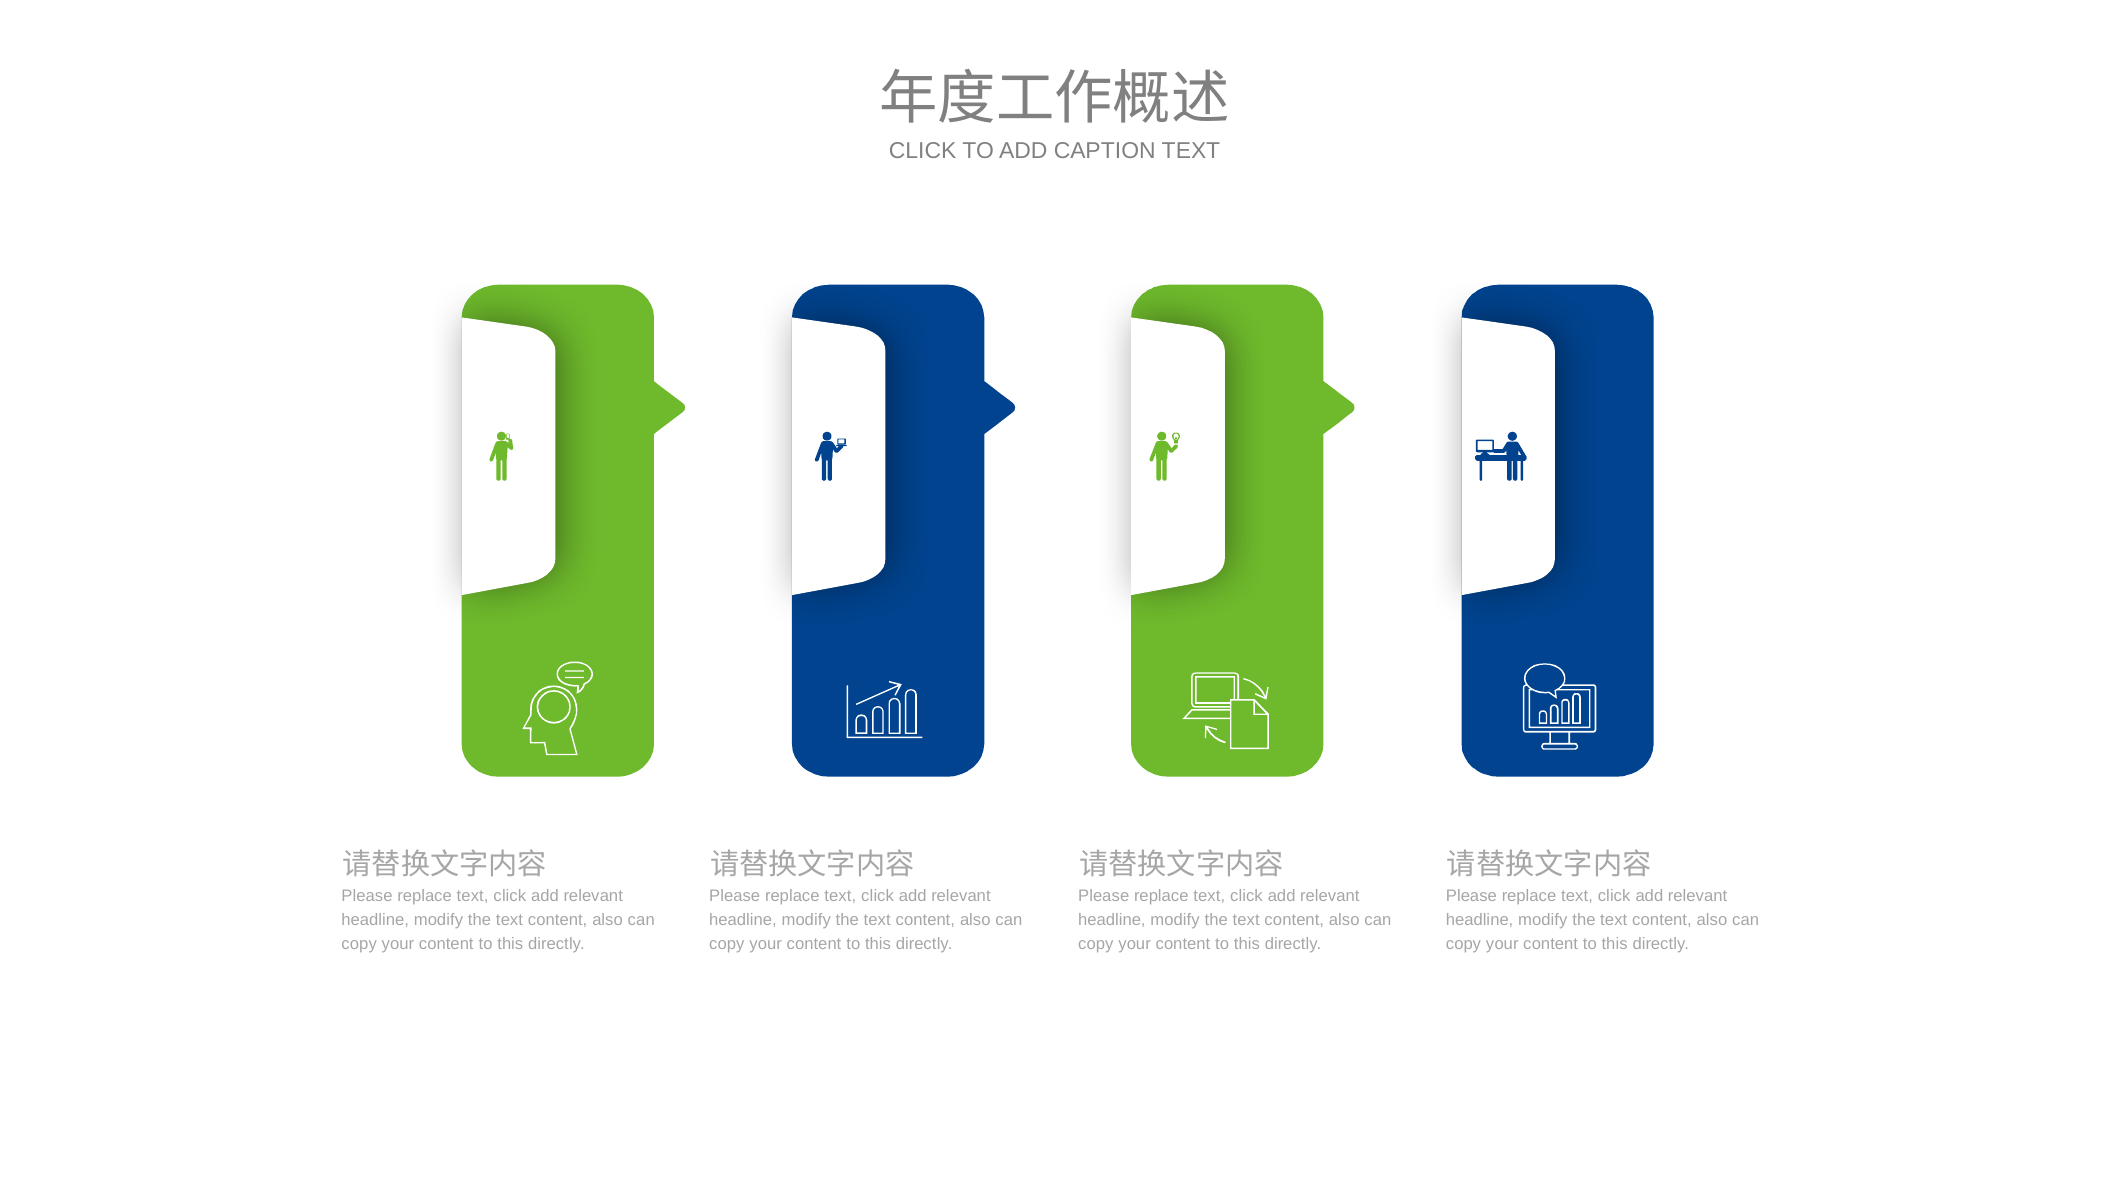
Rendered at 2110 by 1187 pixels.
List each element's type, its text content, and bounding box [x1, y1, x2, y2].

text_box Please replace text, click add relevant headline, modify the text content, also can copy your content to this directly. [1063, 873, 1414, 960]
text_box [1131, 317, 1225, 596]
text_box 年度工作概述 [865, 60, 1245, 131]
text_box 请替换文字内容 [1432, 831, 1667, 888]
text_box 请替换文字内容 [327, 831, 563, 888]
text_box [794, 756, 982, 777]
text_box 请替换文字内容 [695, 831, 930, 888]
text_box Please replace text, click add relevant headline, modify the text content, also can copy your content to this directly. [326, 873, 677, 960]
text_box 请替换文字内容 [1064, 831, 1299, 888]
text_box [791, 317, 886, 596]
text_box [1131, 284, 1355, 661]
text_box [1461, 284, 1654, 777]
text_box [522, 661, 1597, 756]
text_box Please replace text, click add relevant headline, modify the text content, also can copy your content to this directly. [694, 873, 1045, 960]
text_box [791, 284, 1016, 661]
text_box [1133, 756, 1321, 777]
text_box Please replace text, click add relevant headline, modify the text content, also can copy your content to this directly. [1431, 873, 1782, 960]
text_box CLICK TO ADD CAPTION TEXT [865, 135, 1245, 163]
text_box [461, 317, 556, 596]
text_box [1461, 317, 1555, 596]
text_box [461, 284, 686, 777]
